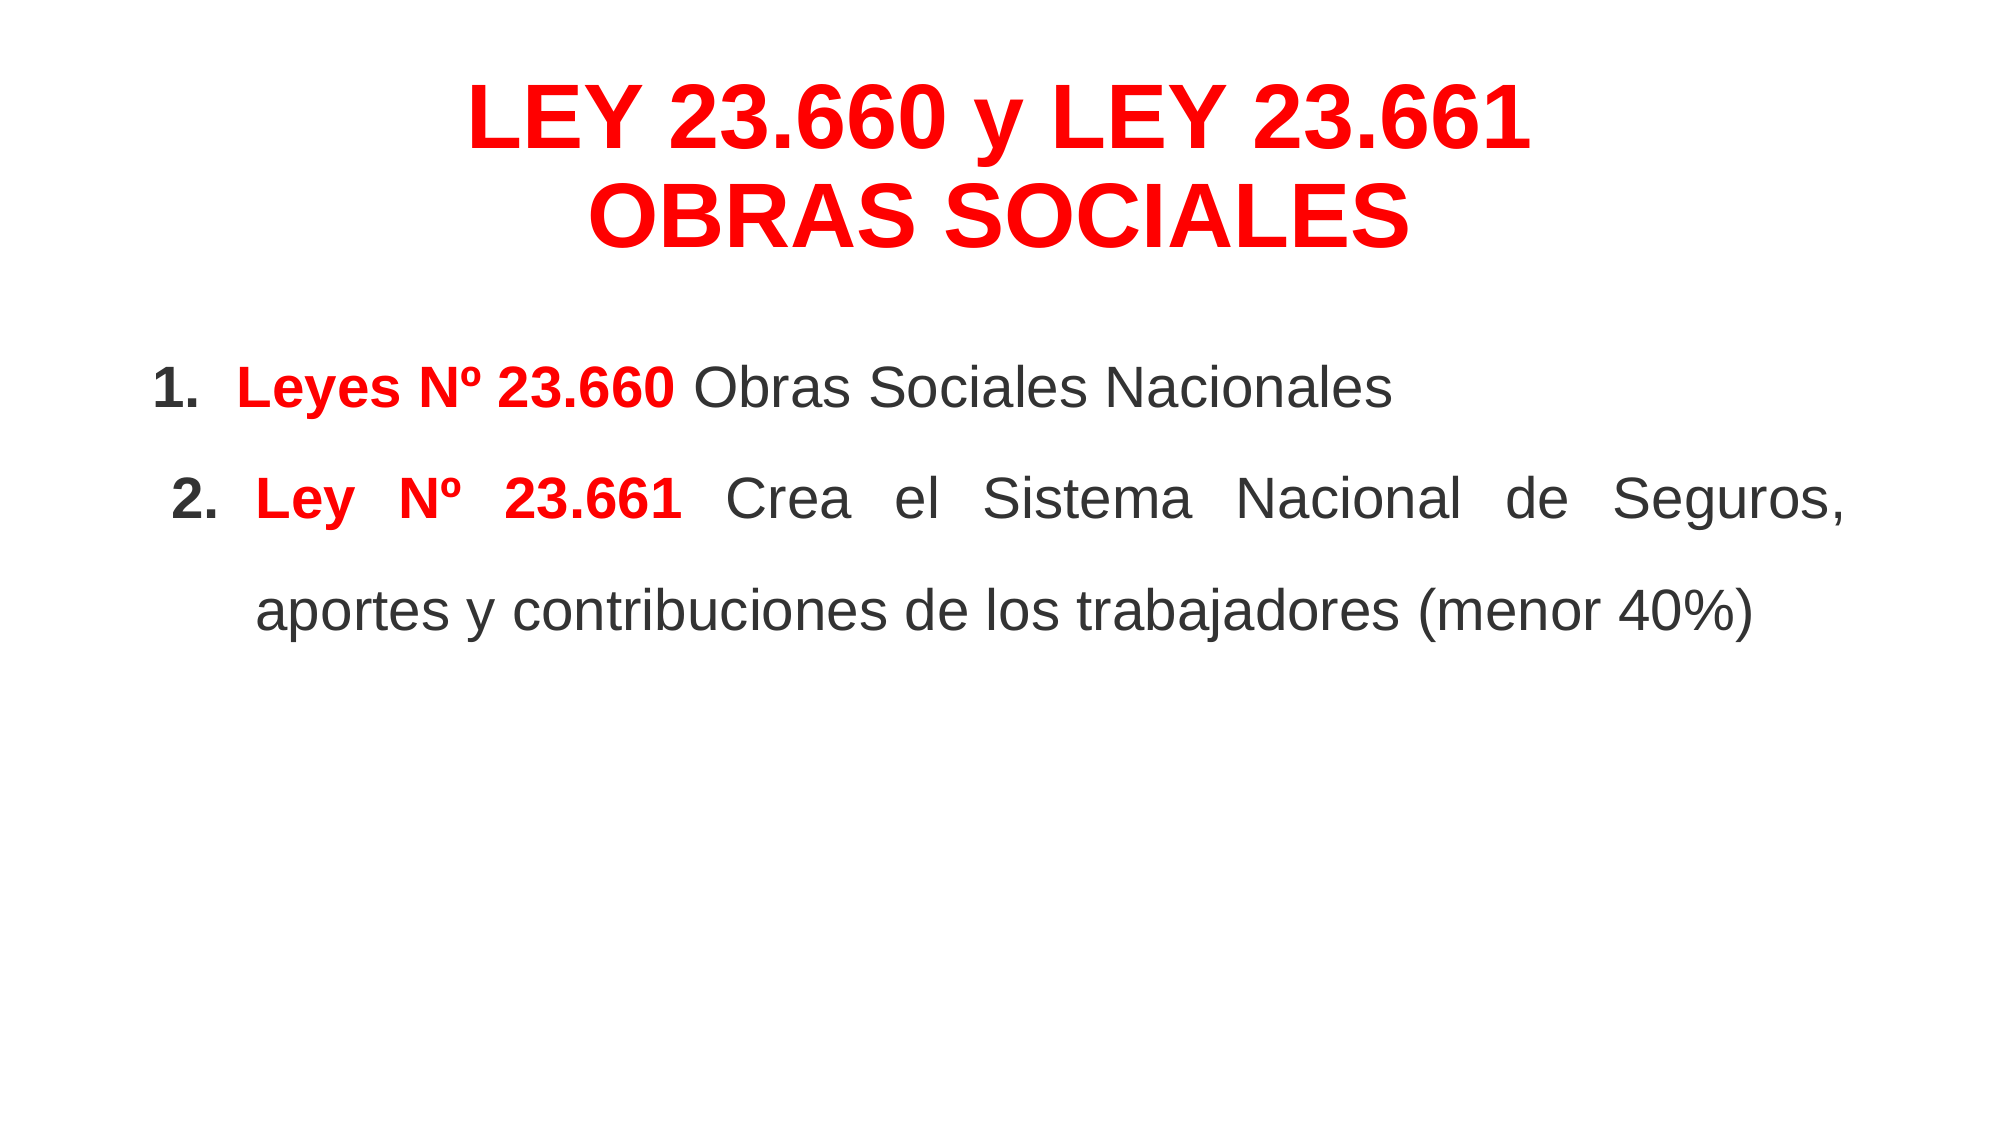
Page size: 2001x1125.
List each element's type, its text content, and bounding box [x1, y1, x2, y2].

title LEY 23.660 y LEY 23.661 OBRAS SOCIALES [137, 59, 1863, 278]
list Leyes Nº 23.660 Obras Sociales Nacionales Ley Nº 23.661 Crea el Sistema Nacional de Seguros, aportes y contribuciones de los trabajadores (menor 40%) [137, 299, 1863, 1014]
